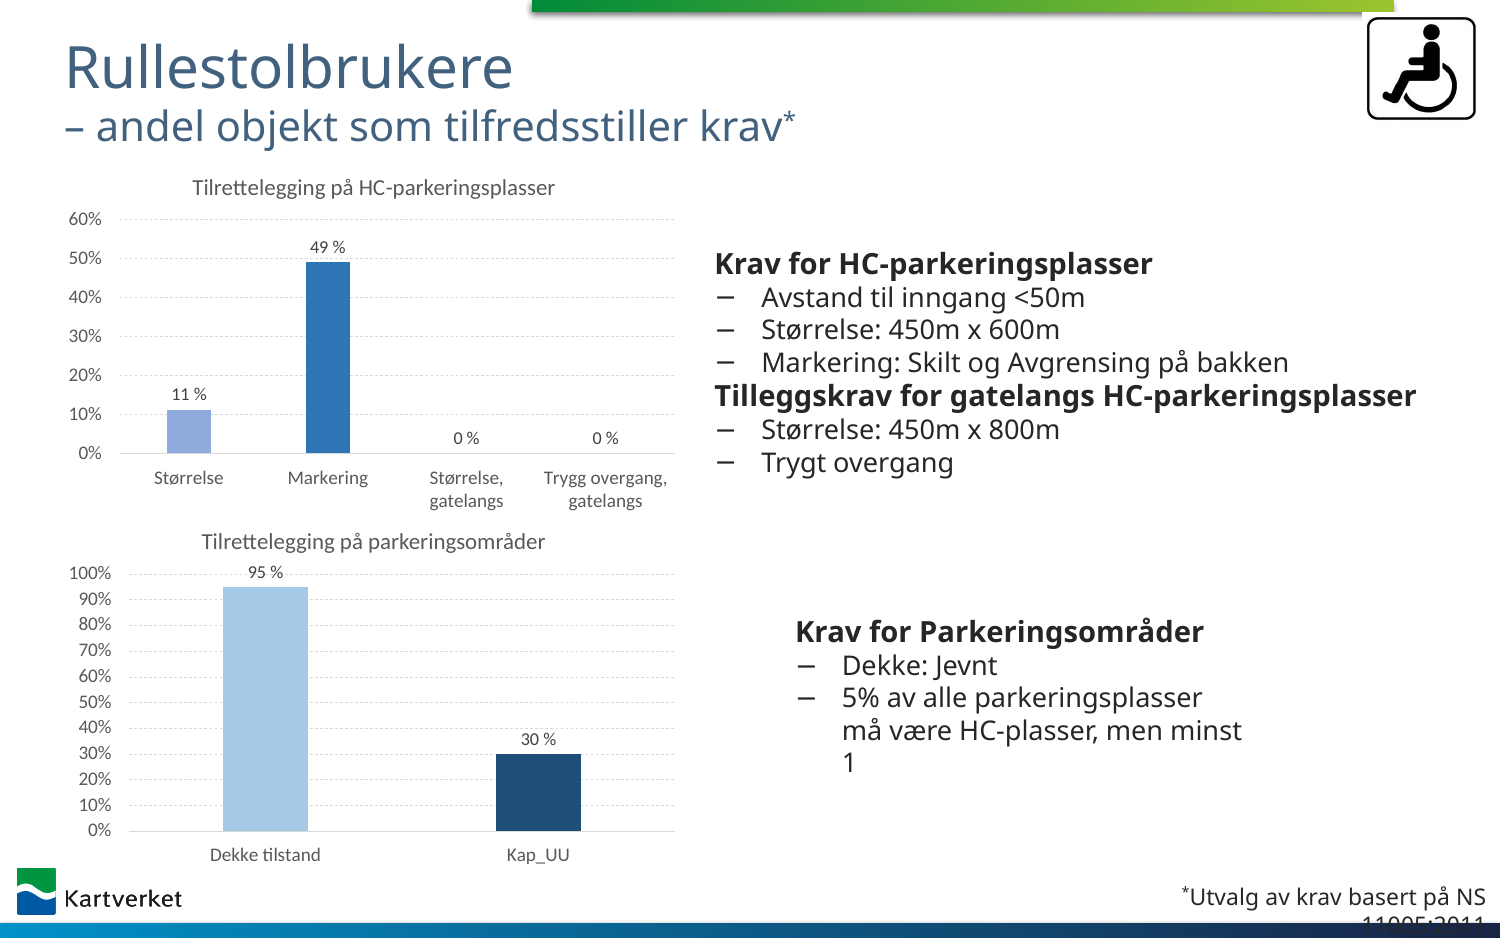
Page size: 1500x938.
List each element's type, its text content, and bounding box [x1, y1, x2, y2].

picture [62, 166, 686, 519]
text_box *Utvalg av krav basert på NS 11005:2011 [1068, 873, 1500, 938]
picture [62, 520, 686, 874]
text_box Rullestolbrukere – andel objekt som tilfredsstiller krav* [49, 25, 1431, 158]
text_box Krav for HC-parkeringsplasser Avstand til inngang <50m Størrelse: 450m x 600m Markering: Skilt og Avgrensing på bakken Tilleggskrav for gatelangs HC-parkeringsplasser Størrelse: 450m x 800m Trygt overgang [699, 237, 1433, 485]
picture [1362, 12, 1481, 126]
text_box Krav for Parkeringsområder Dekke: Jevnt 5% av alle parkeringsplasser må være HC-plasser, men minst 1 [780, 605, 1261, 786]
